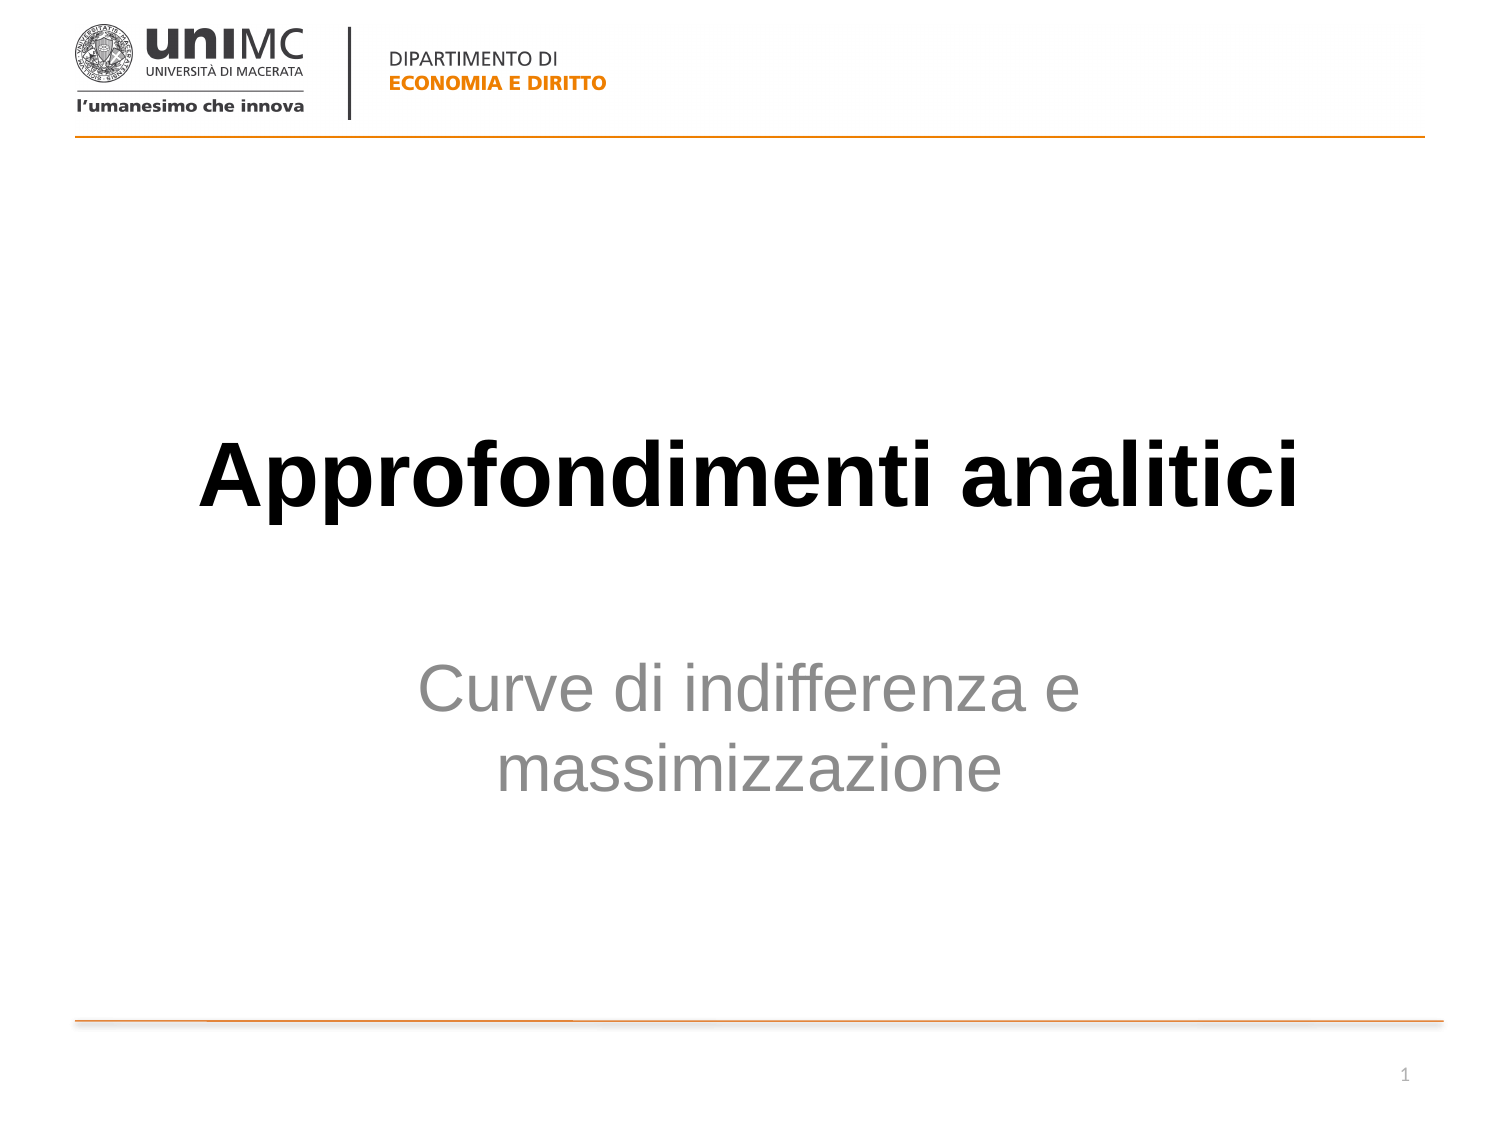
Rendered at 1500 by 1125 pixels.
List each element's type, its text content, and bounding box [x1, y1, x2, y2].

subtitle Curve di indifferenza e massimizzazione [225, 637, 1275, 925]
title Approfondimenti analitici [112, 349, 1388, 591]
slide_number 1 [1074, 1042, 1425, 1103]
picture [75, 24, 1425, 138]
